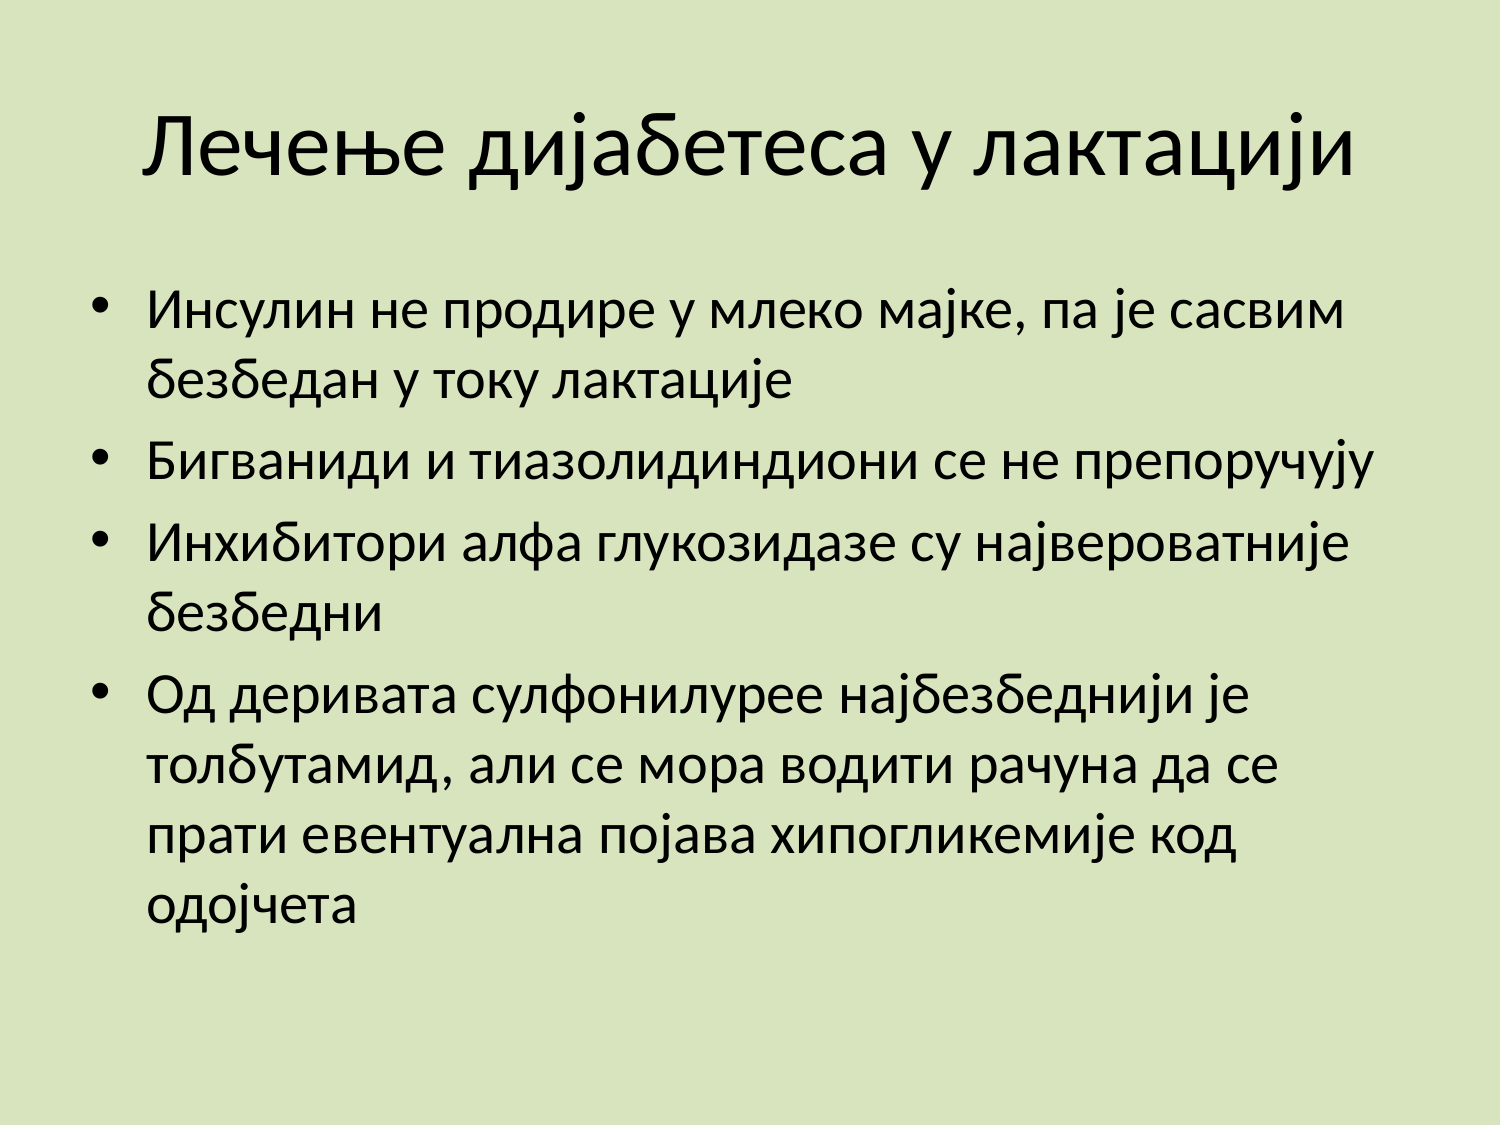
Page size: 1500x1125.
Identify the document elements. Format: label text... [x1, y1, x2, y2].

title Лечење дијабетеса у лактацији [74, 44, 1426, 233]
list Инсулин не продире у млеко мајке, па је сасвим безбедан у току лактације Бигваниди и тиазолидиндиони се не препоручују Инхибитори алфа глукозидазе су највероватније безбедни Од деривата сулфонилурее најбезбеднији је толбутамид, али се мора водити рачуна да се прати евентуална појава хипогликемије код одојчета [74, 262, 1426, 1006]
